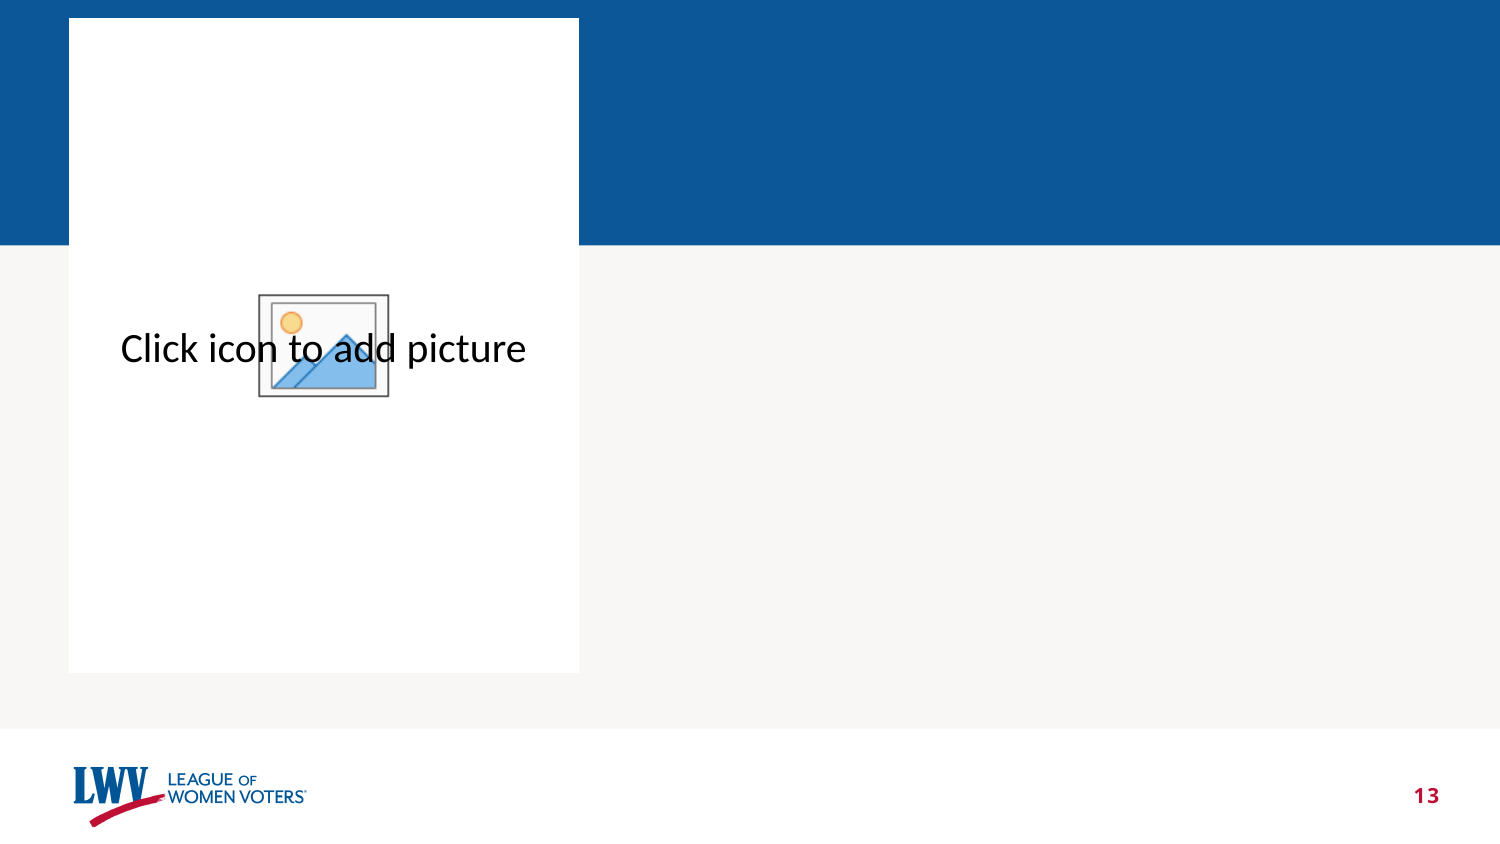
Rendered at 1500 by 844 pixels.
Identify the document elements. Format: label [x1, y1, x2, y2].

picture [69, 18, 579, 673]
picture [62, 758, 313, 834]
